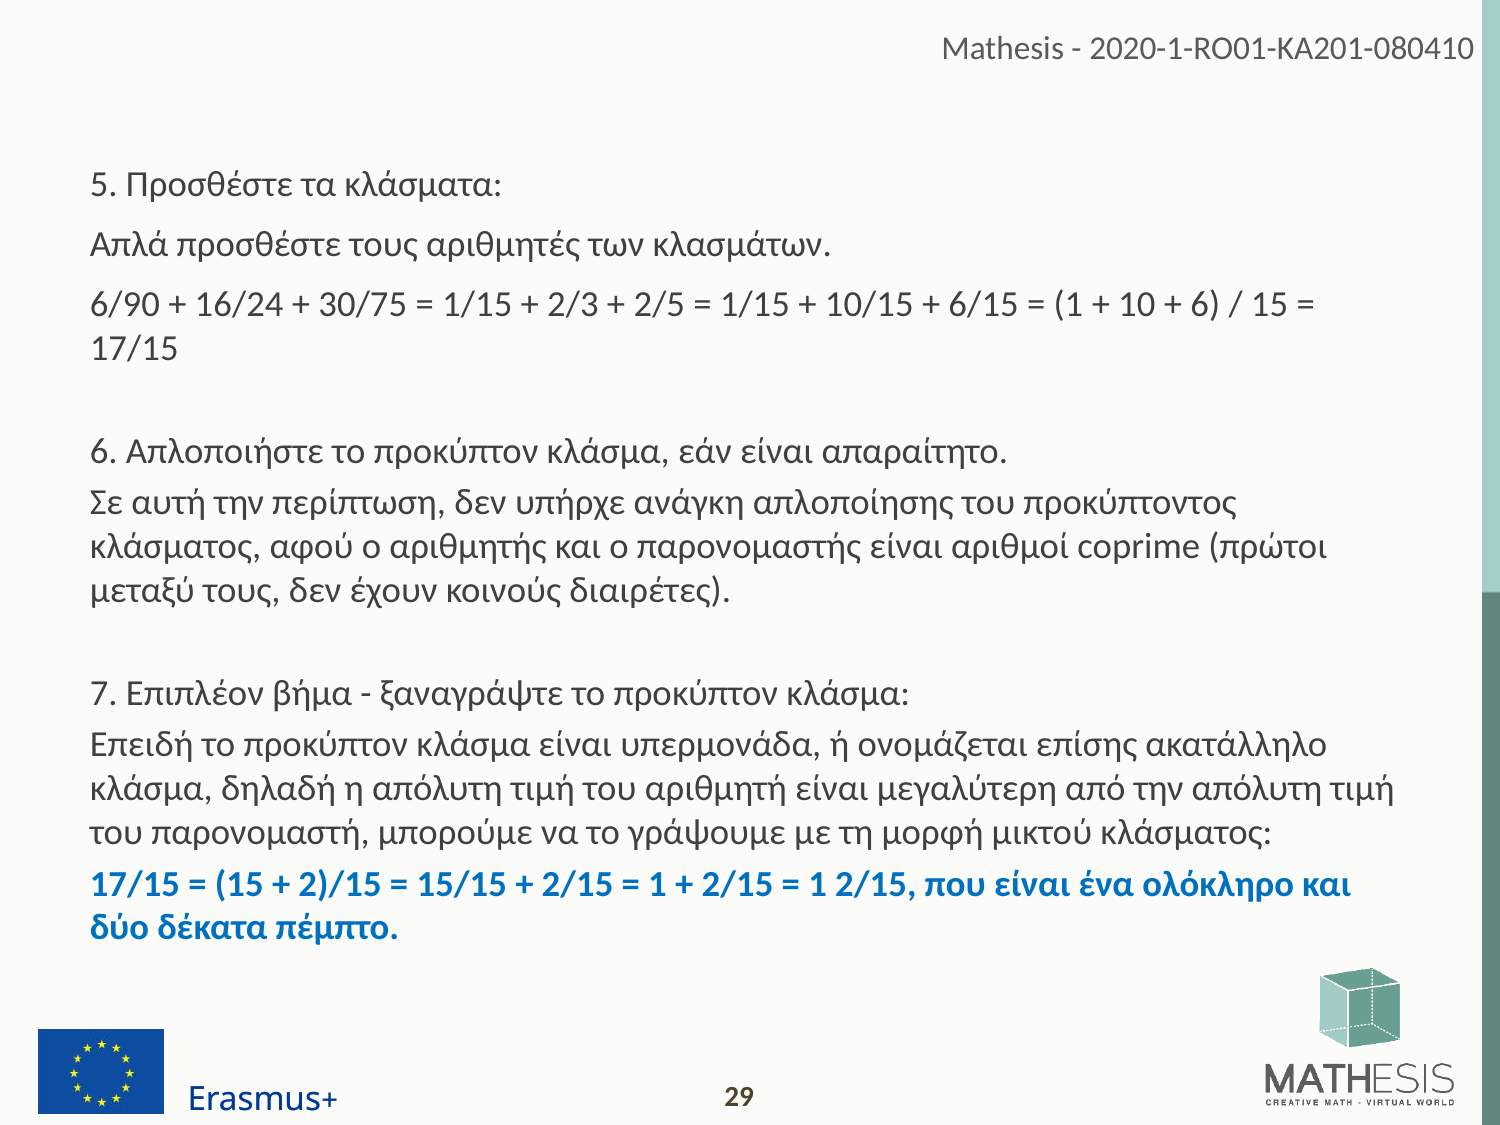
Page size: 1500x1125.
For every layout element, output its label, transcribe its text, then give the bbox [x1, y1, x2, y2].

list 5. Προσθέστε τα κλάσματα: Απλά προσθέστε τους αριθμητές των κλασμάτων. 6/90 + 16/24 + 30/75 = 1/15 + 2/3 + 2/5 = 1/15 + 10/15 + 6/15 = (1 + 10 + 6) / 15 = 17/15 6. Απλοποιήστε το προκύπτον κλάσμα, εάν είναι απαραίτητο. Σε αυτή την περίπτωση, δεν υπήρχε ανάγκη απλοποίησης του προκύπτοντος κλάσματος, αφού ο αριθμητής και ο παρονομαστής είναι αριθμοί coprime (πρώτοι μεταξύ τους, δεν έχουν κοινούς διαιρέτες). 7. Επιπλέον βήμα - ξαναγράψτε το προκύπτον κλάσμα: Επειδή το προκύπτον κλάσμα είναι υπερμονάδα, ή ονομάζεται επίσης ακατάλληλο κλάσμα, δηλαδή η απόλυτη τιμή του αριθμητή είναι μεγαλύτερη από την απόλυτη τιμή του παρονομαστή, μπορούμε να το γράψουμε με τη μορφή μικτού κλάσματος: 17/15 = (15 + 2)/15 = 15/15 + 2/15 = 1 + 2/15 = 1 2/15, που είναι ένα ολόκληρο και δύο δέκατα πέμπτο. [75, 152, 1425, 966]
picture [38, 1029, 164, 1114]
